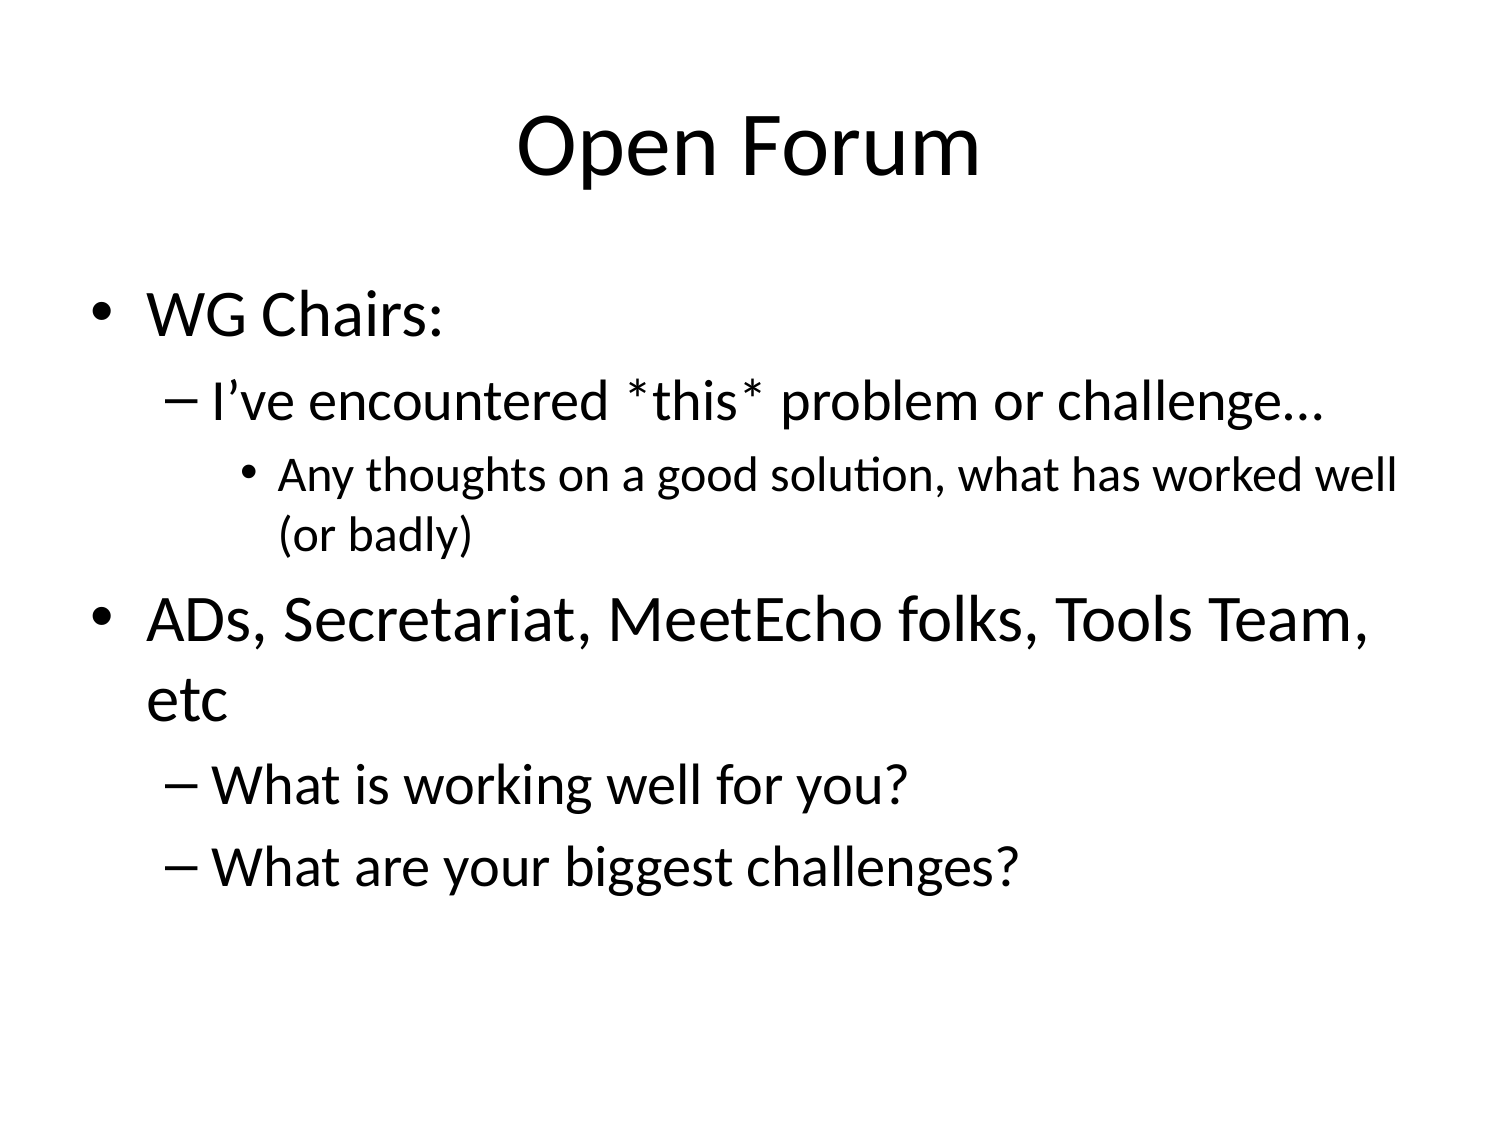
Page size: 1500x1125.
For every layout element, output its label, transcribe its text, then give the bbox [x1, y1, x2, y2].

title Open Forum [75, 45, 1425, 233]
list WG Chairs: I’ve encountered *this* problem or challenge… Any thoughts on a good solution, what has worked well (or badly) ADs, Secretariat, MeetEcho folks, Tools Team, etc What is working well for you? What are your biggest challenges? [75, 262, 1425, 1005]
